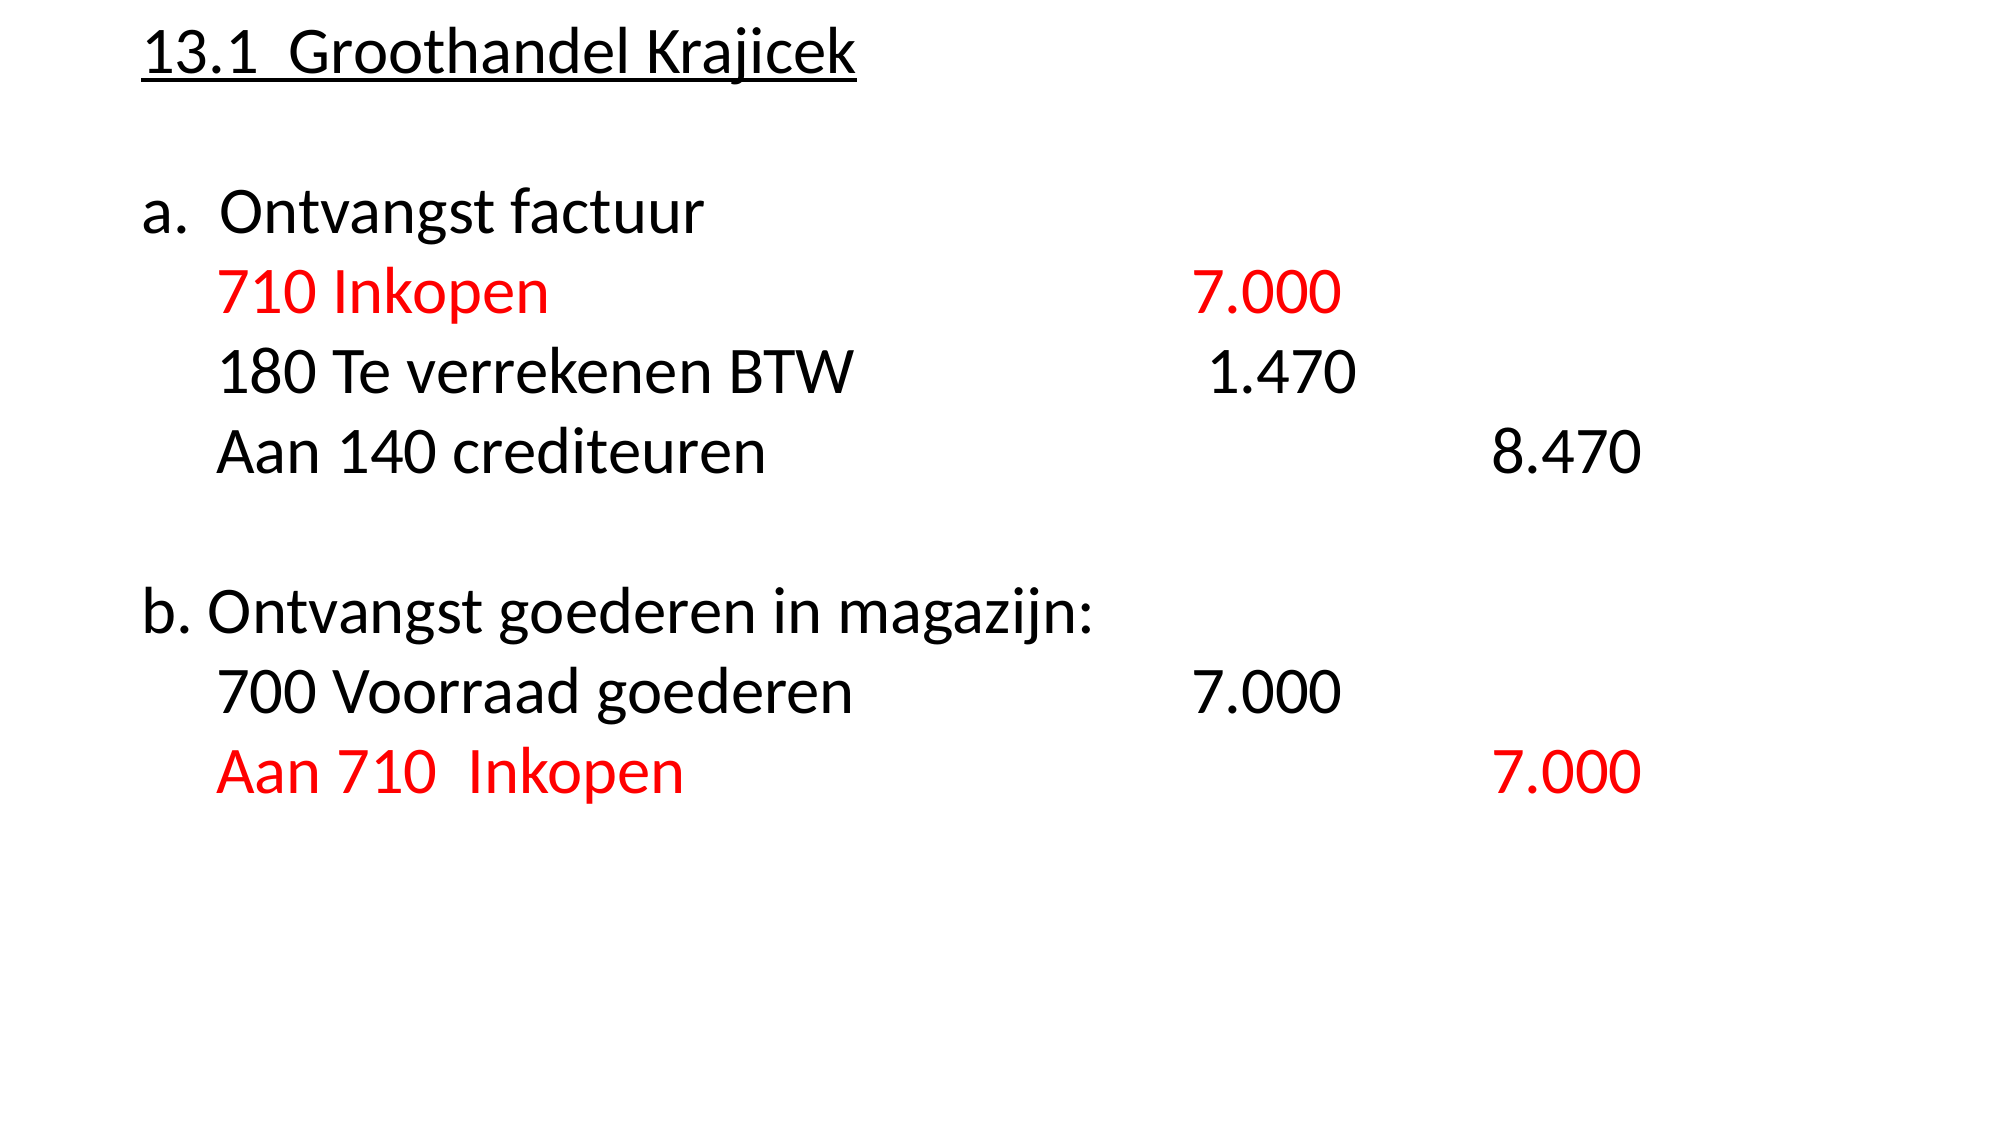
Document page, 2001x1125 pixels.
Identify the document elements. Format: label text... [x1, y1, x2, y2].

text_box 13.1 Groothandel Krajicek a. Ontvangst factuur 710 Inkopen 7.000 180 Te verrekenen BTW 1.470 Aan 140 crediteuren 8.470 b. Ontvangst goederen in magazijn: 700 Voorraad goederen 7.000 Aan 710 Inkopen 7.000 [126, 0, 1838, 815]
